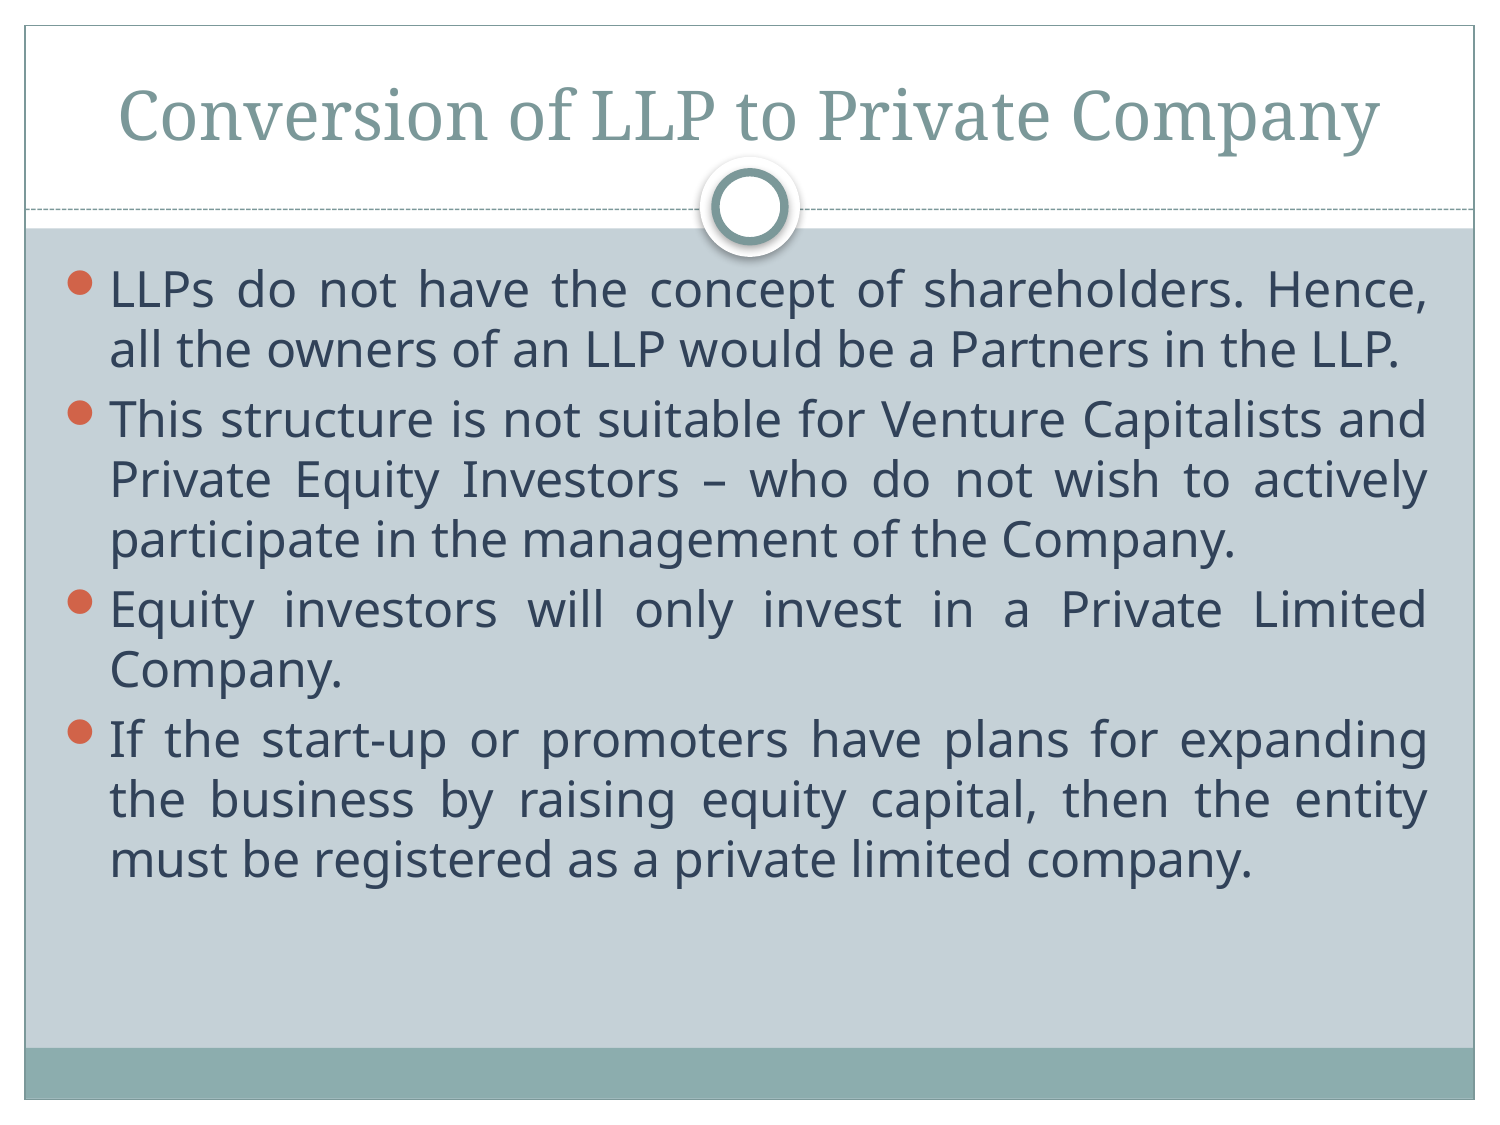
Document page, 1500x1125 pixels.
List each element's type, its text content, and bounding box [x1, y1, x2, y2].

title Conversion of LLP to Private Company [49, 37, 1450, 162]
list LLPs do not have the concept of shareholders. Hence, all the owners of an LLP would be a Partners in the LLP. This structure is not suitable for Venture Capitalists and Private Equity Investors – who do not wish to actively participate in the management of the Company. Equity investors will only invest in a Private Limited Company. If the start-up or promoters have plans for expanding the business by raising equity capital, then the entity must be registered as a private limited company. [49, 250, 1445, 1001]
